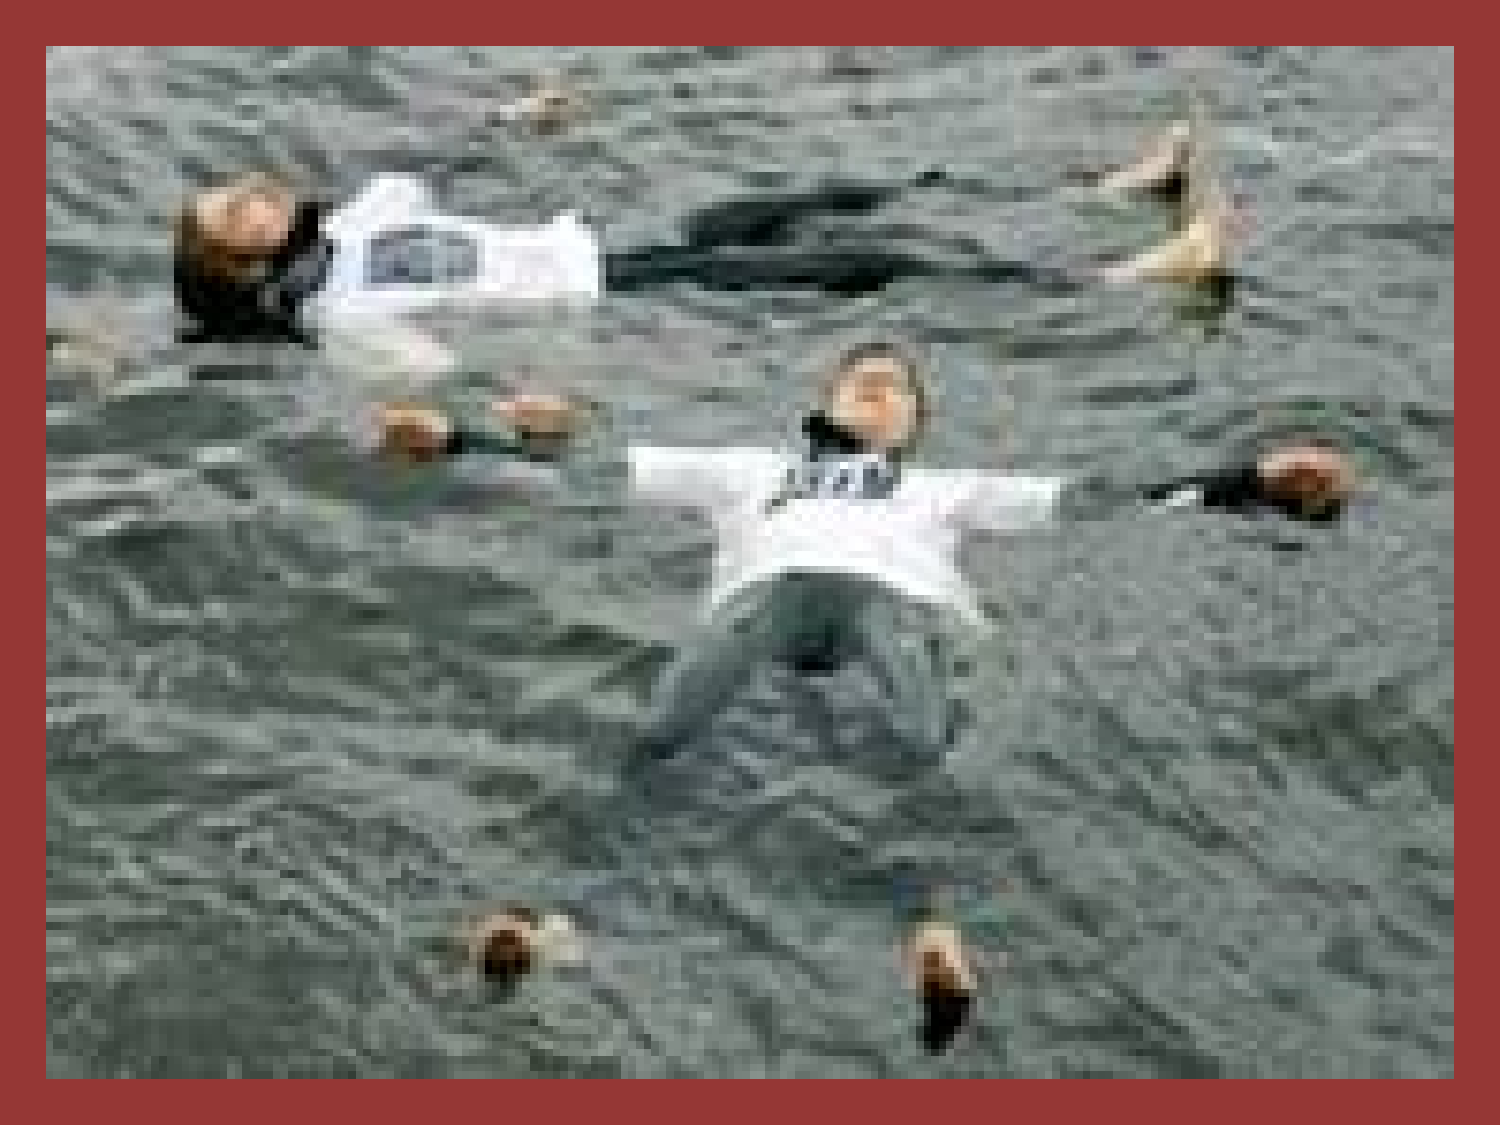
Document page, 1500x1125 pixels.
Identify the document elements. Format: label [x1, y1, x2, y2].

picture [46, 46, 1454, 1079]
